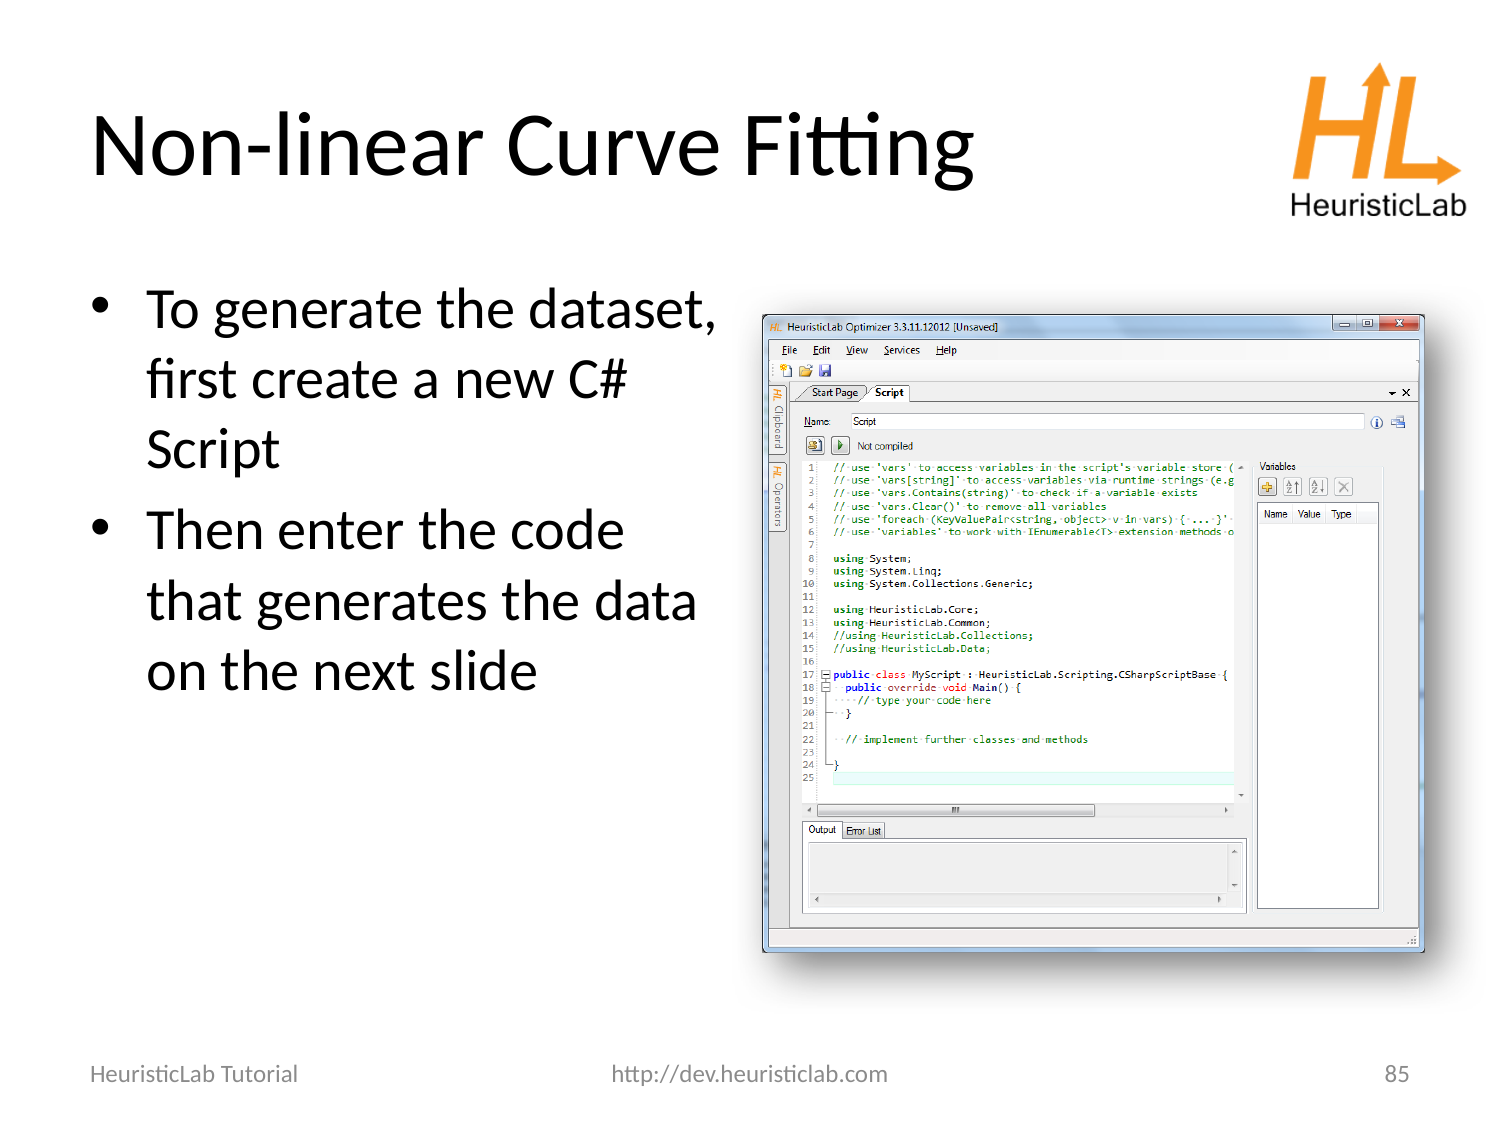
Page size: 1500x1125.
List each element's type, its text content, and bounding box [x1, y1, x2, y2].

picture [1281, 27, 1474, 244]
list To generate the dataset, first create a new C# Script Then enter the code that generates the data on the next slide [75, 262, 738, 1005]
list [762, 314, 1426, 954]
slide_number 85 [1074, 1042, 1425, 1103]
footer http://dev.heuristiclab.com [512, 1042, 988, 1103]
slide_number HeuristicLab Tutorial [75, 1042, 425, 1103]
title Non-linear Curve Fitting [75, 45, 1282, 233]
